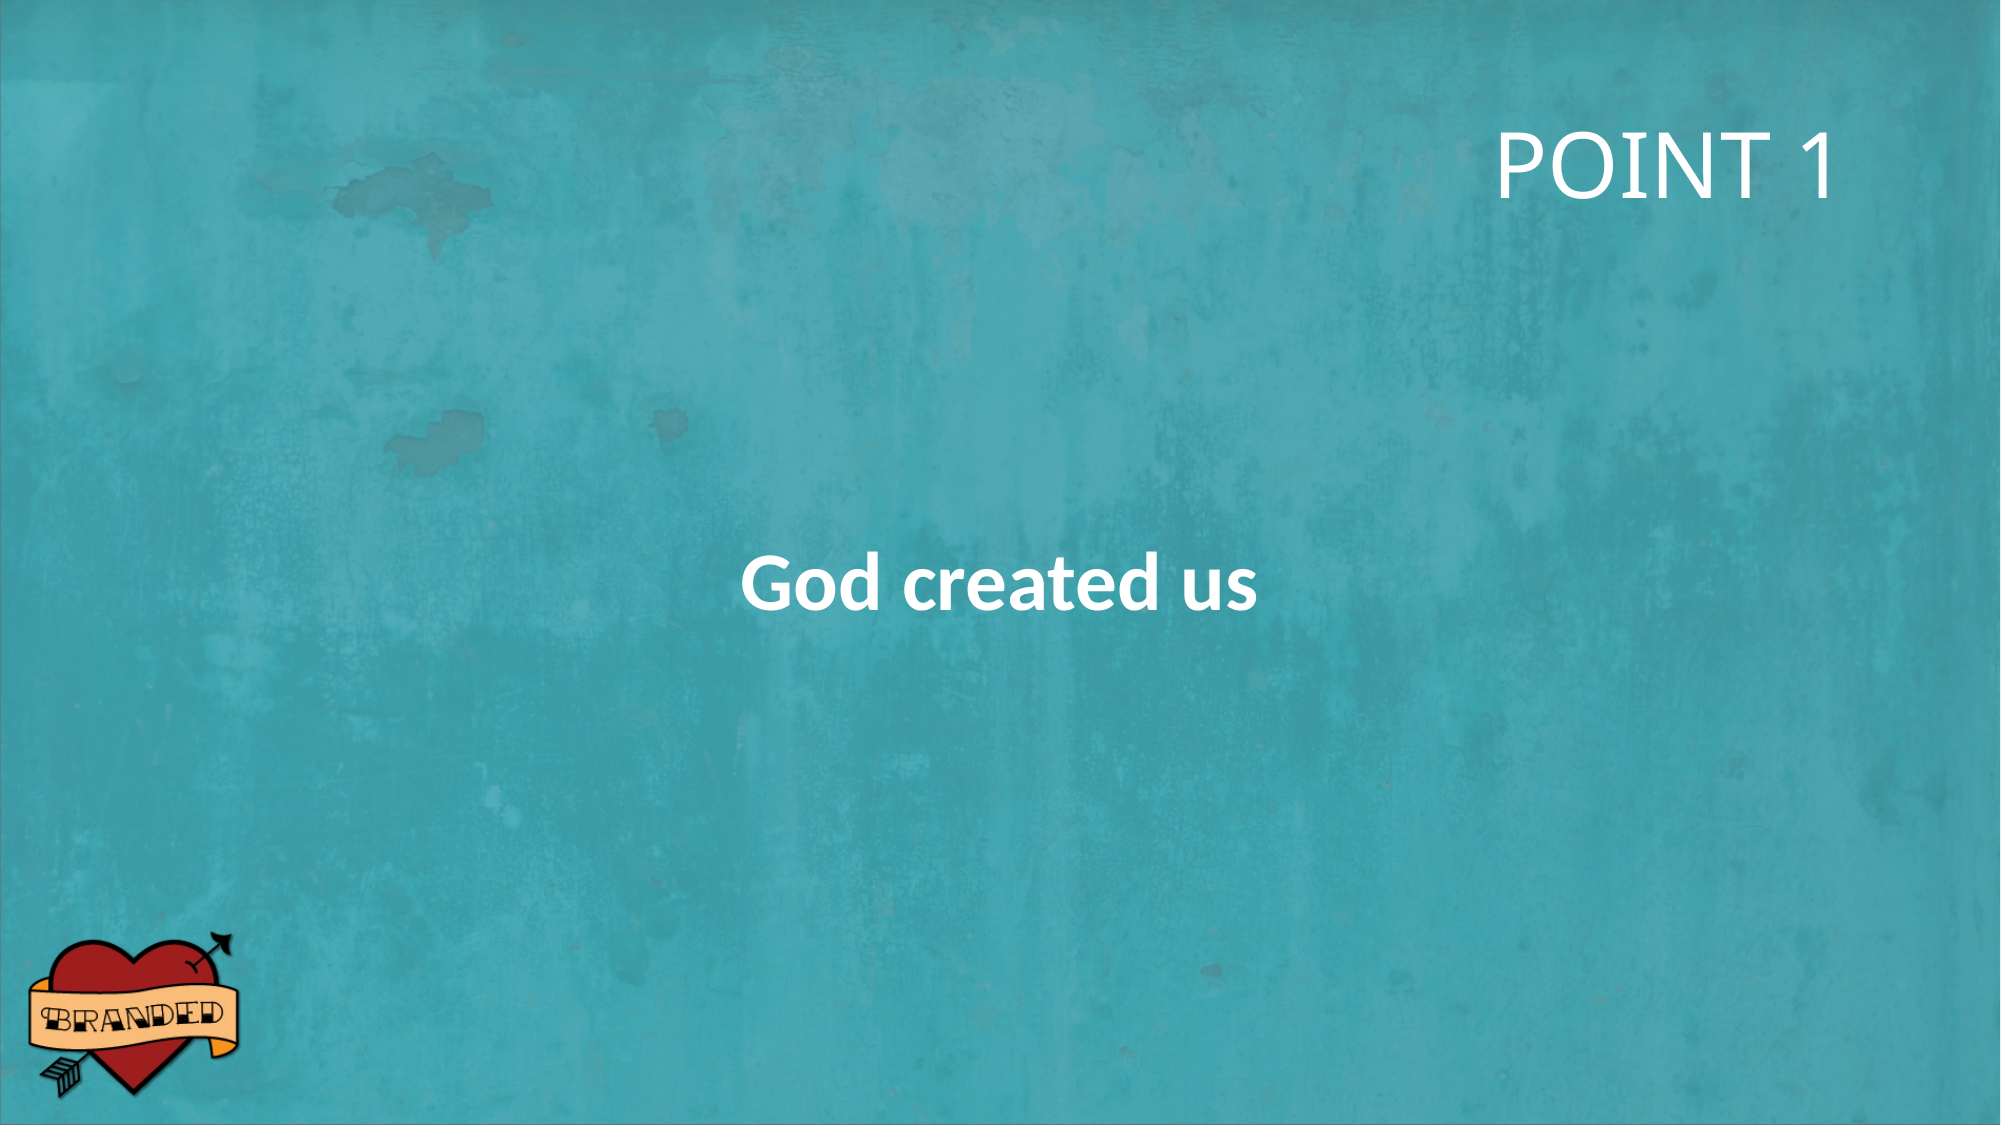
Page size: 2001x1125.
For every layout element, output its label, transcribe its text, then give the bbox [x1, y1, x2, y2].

list God created us [137, 299, 1863, 1014]
picture [0, 0, 2001, 1125]
title POINT 1 [137, 59, 1863, 278]
